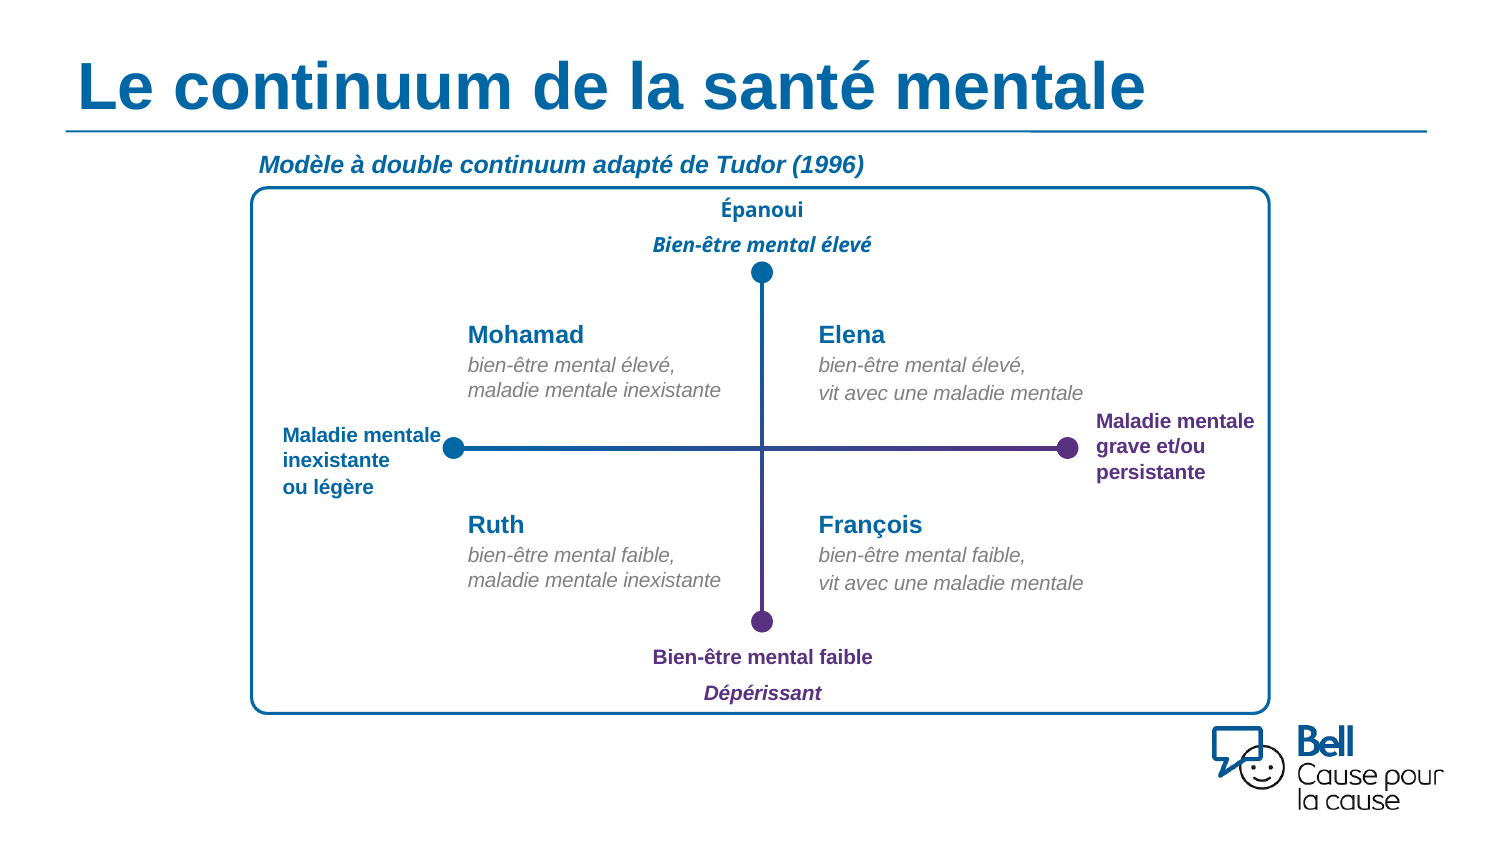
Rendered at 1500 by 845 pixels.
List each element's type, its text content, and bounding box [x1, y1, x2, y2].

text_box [251, 185, 1270, 714]
picture [1212, 725, 1444, 810]
title Le continuum de la santé mentale [62, 15, 1433, 123]
text_box Modèle à double continuum adapté de Tudor (1996) [258, 137, 1135, 179]
